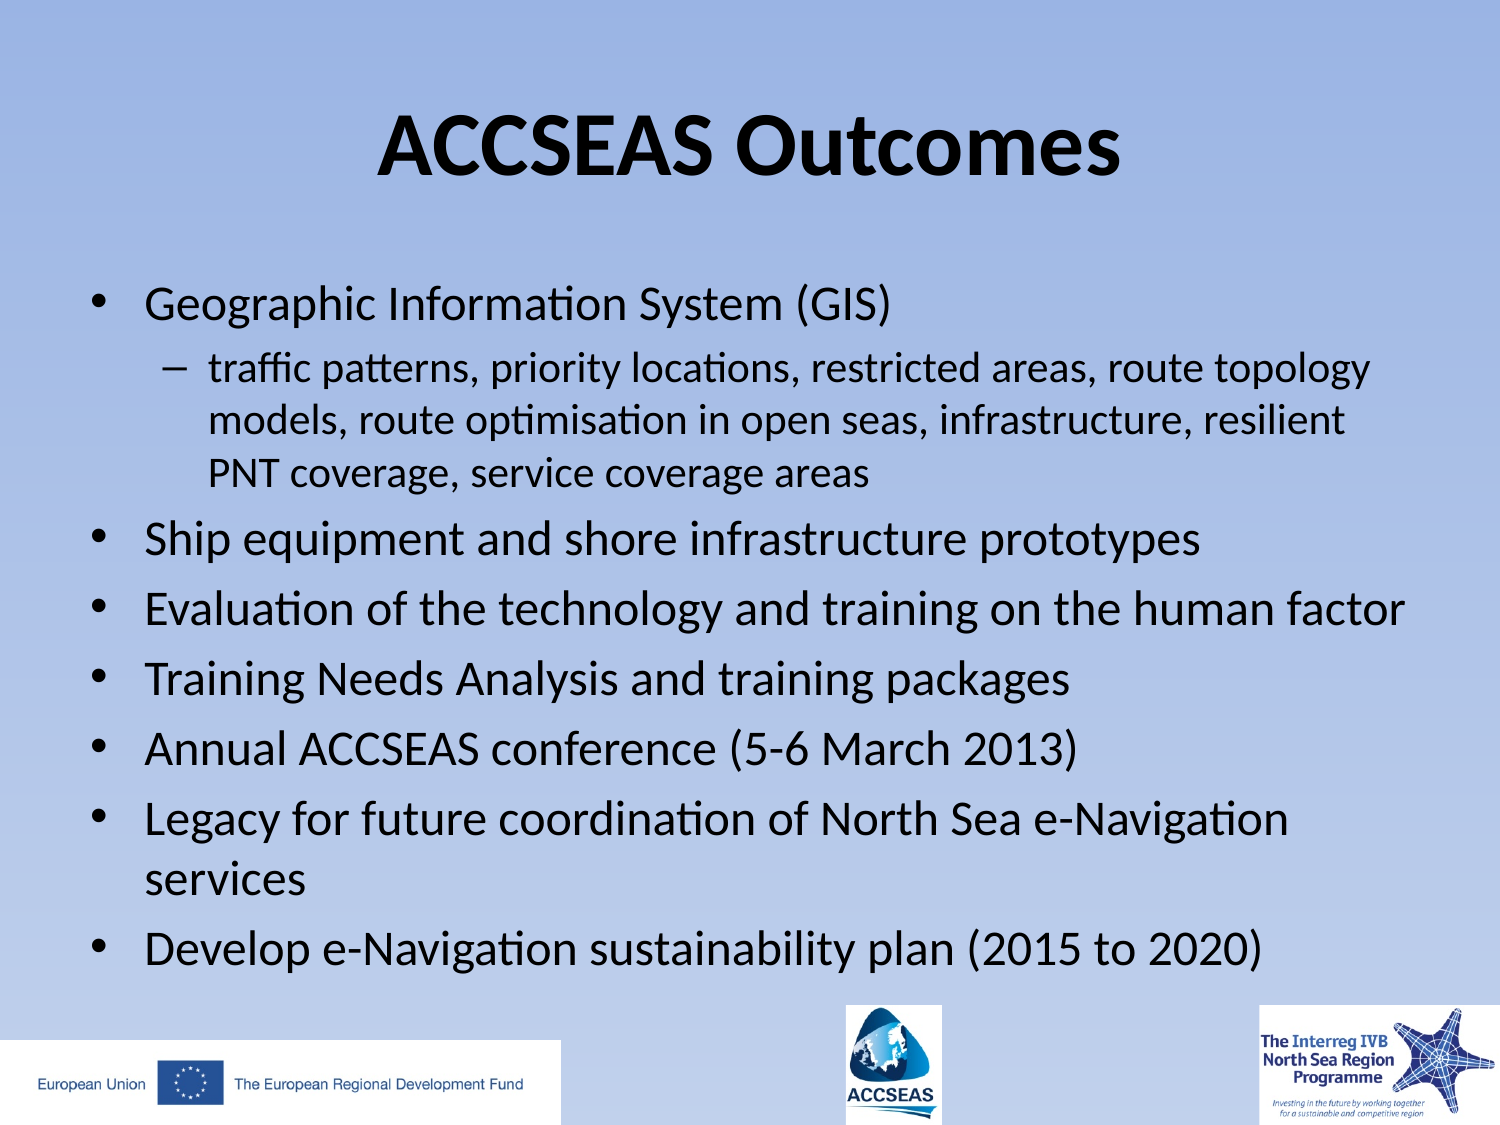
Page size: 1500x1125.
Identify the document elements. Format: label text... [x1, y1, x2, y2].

picture [0, 1040, 561, 1125]
title ACCSEAS Outcomes [75, 45, 1425, 233]
list Geographic Information System (GIS) traffic patterns, priority locations, restricted areas, route topology models, route optimisation in open seas, infrastructure, resilient PNT coverage, service coverage areas Ship equipment and shore infrastructure prototypes Evaluation of the technology and training on the human factor Training Needs Analysis and training packages Annual ACCSEAS conference (5-6 March 2013) Legacy for future coordination of North Sea e-Navigation services Develop e-Navigation sustainability plan (2015 to 2020) [75, 262, 1425, 1005]
picture [845, 1005, 942, 1125]
picture [1259, 1005, 1500, 1125]
